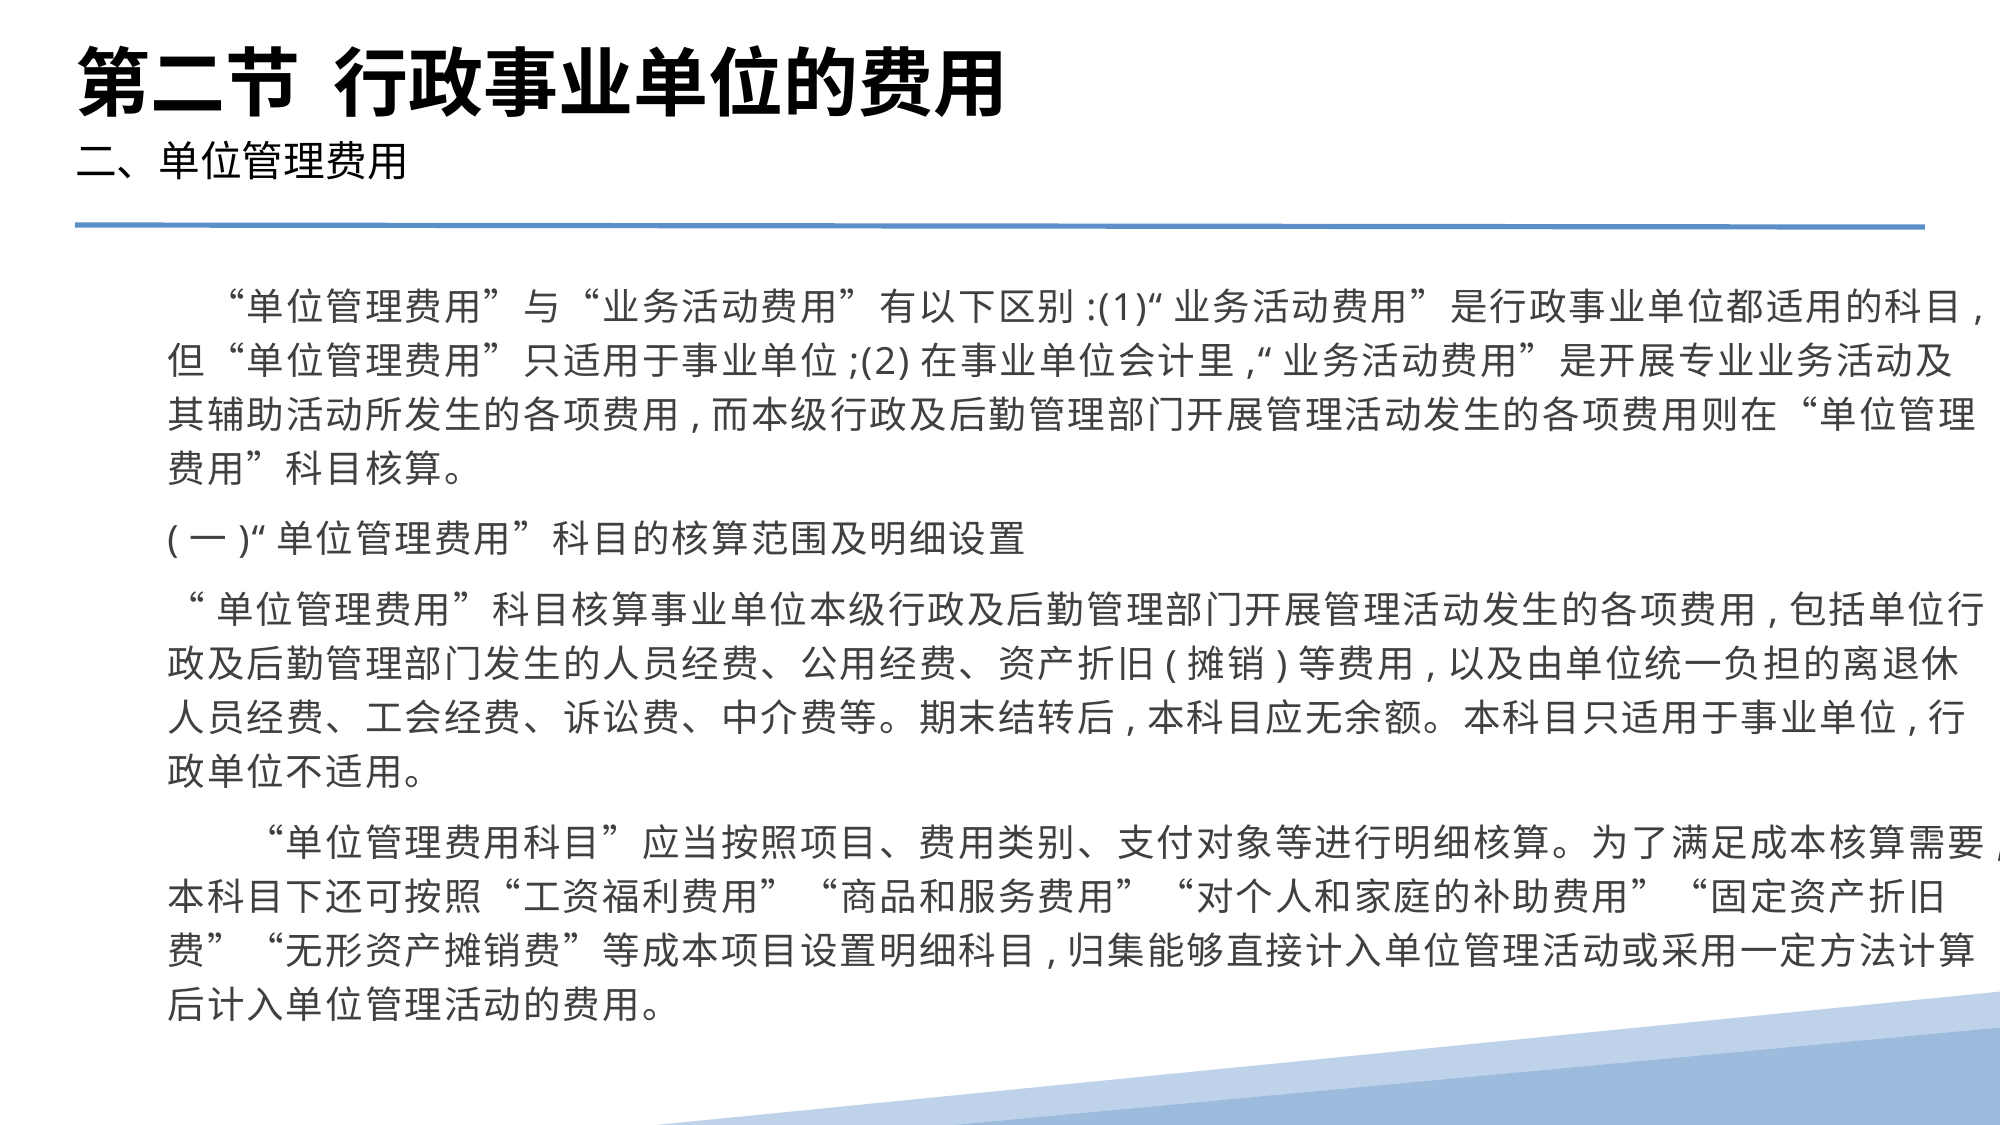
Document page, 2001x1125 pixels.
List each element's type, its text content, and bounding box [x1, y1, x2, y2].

text_box “单位管理费用”与“业务活动费用”有以下区别:(1)“业务活动费用”是行政事业单位都适用的科目,但“单位管理费用”只适用于事业单位;(2)在事业单位会计里,“业务活动费用”是开展专业业务活动及其辅助活动所发生的各项费用,而本级行政及后勤管理部门开展管理活动发生的各项费用则在“单位管理费用”科目核算。 (一)“单位管理费用”科目的核算范围及明细设置 “单位管理费用”科目核算事业单位本级行政及后勤管理部门开展管理活动发生的各项费用,包括单位行政及后勤管理部门发生的人员经费、公用经费、资产折旧(摊销)等费用,以及由单位统一负担的离退休人员经费、工会经费、诉讼费、中介费等。期末结转后,本科目应无余额。本科目只适用于事业单位,行政单位不适用。 “单位管理费用科目”应当按照项目、费用类别、支付对象等进行明细核算。为了满足成本核算需要,本科目下还可按照“工资福利费用”“商品和服务费用”“对个人和家庭的补助费用”“固定资产折旧费”“无形资产摊销费”等成本项目设置明细科目,归集能够直接计入单位管理活动或采用一定方法计算后计入单位管理活动的费用。 [157, 254, 2000, 1045]
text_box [656, 991, 2000, 1125]
text_box 二、单位管理费用 [75, 124, 1925, 200]
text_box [74, 224, 1925, 228]
text_box 第二节 行政事业单位的费用 [75, 24, 1925, 124]
